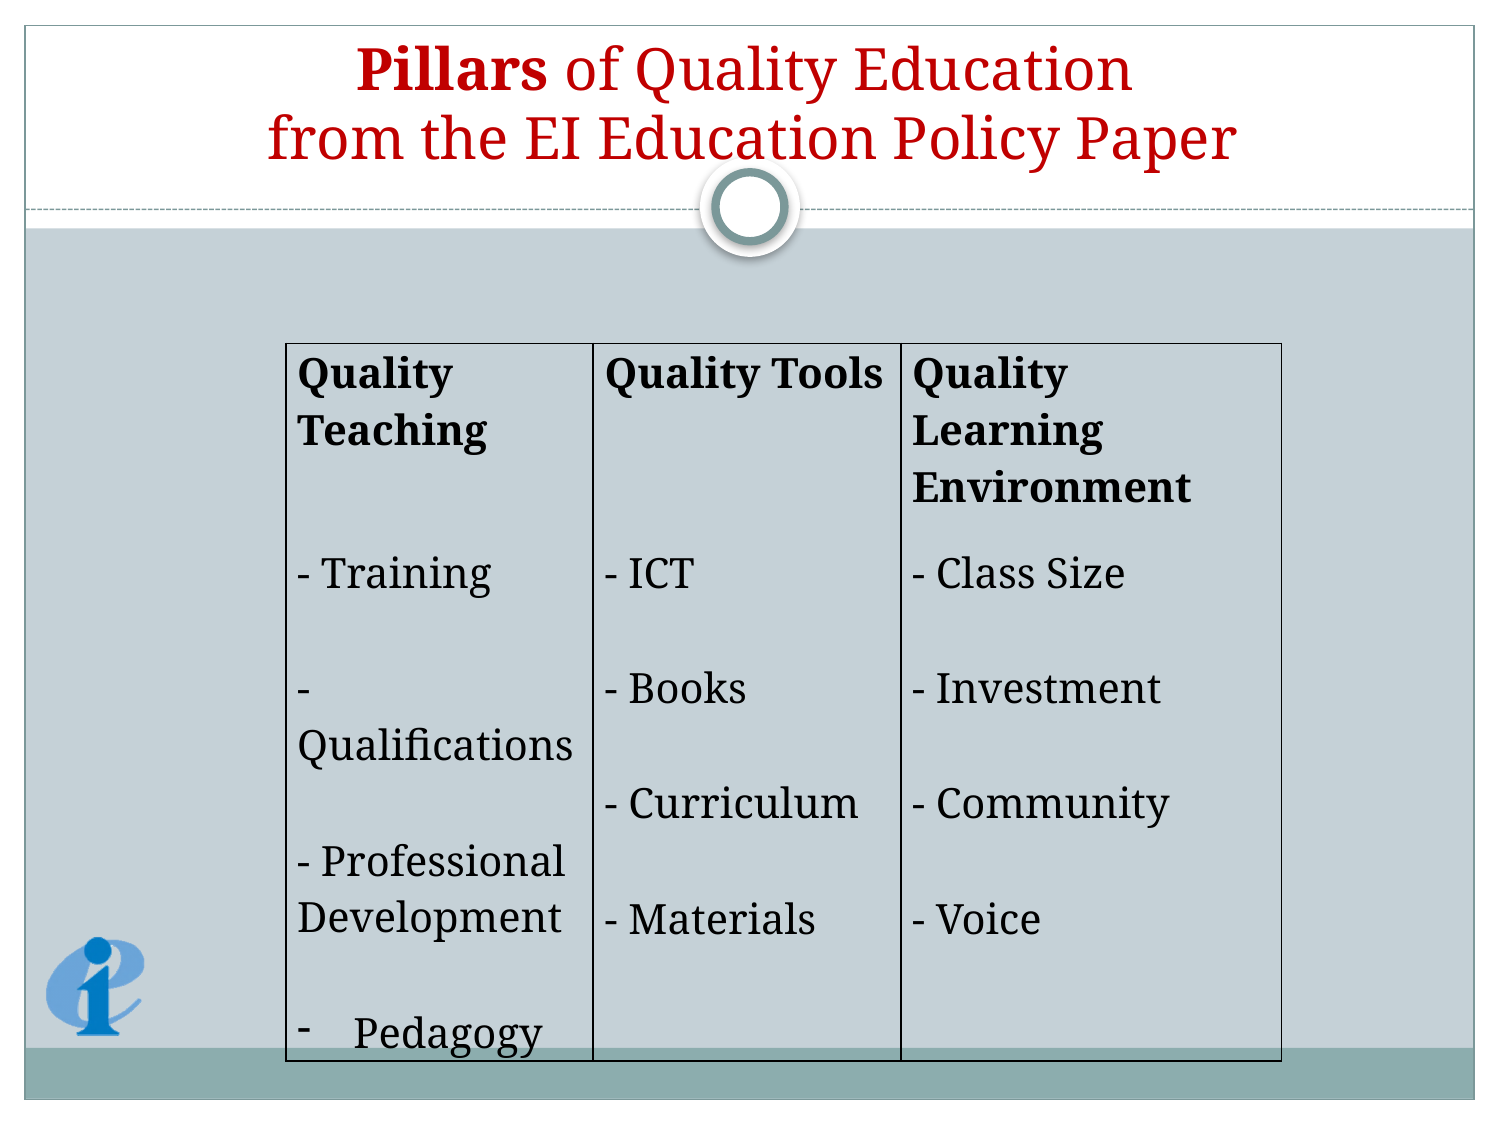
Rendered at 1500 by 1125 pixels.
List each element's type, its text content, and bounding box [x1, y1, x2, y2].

title Pillars of Quality Education from the EI Education Policy Paper [53, 54, 1454, 179]
picture [41, 928, 158, 1043]
table_header Quality Learning Environment - Class Size - Investment - Community - Voice [902, 344, 1281, 1060]
table_header Quality Teaching - Training - Qualifications - Professional Development Pedagogy [287, 344, 592, 1060]
table_header Quality Tools - ICT - Books - Curriculum - Materials [594, 344, 900, 1060]
